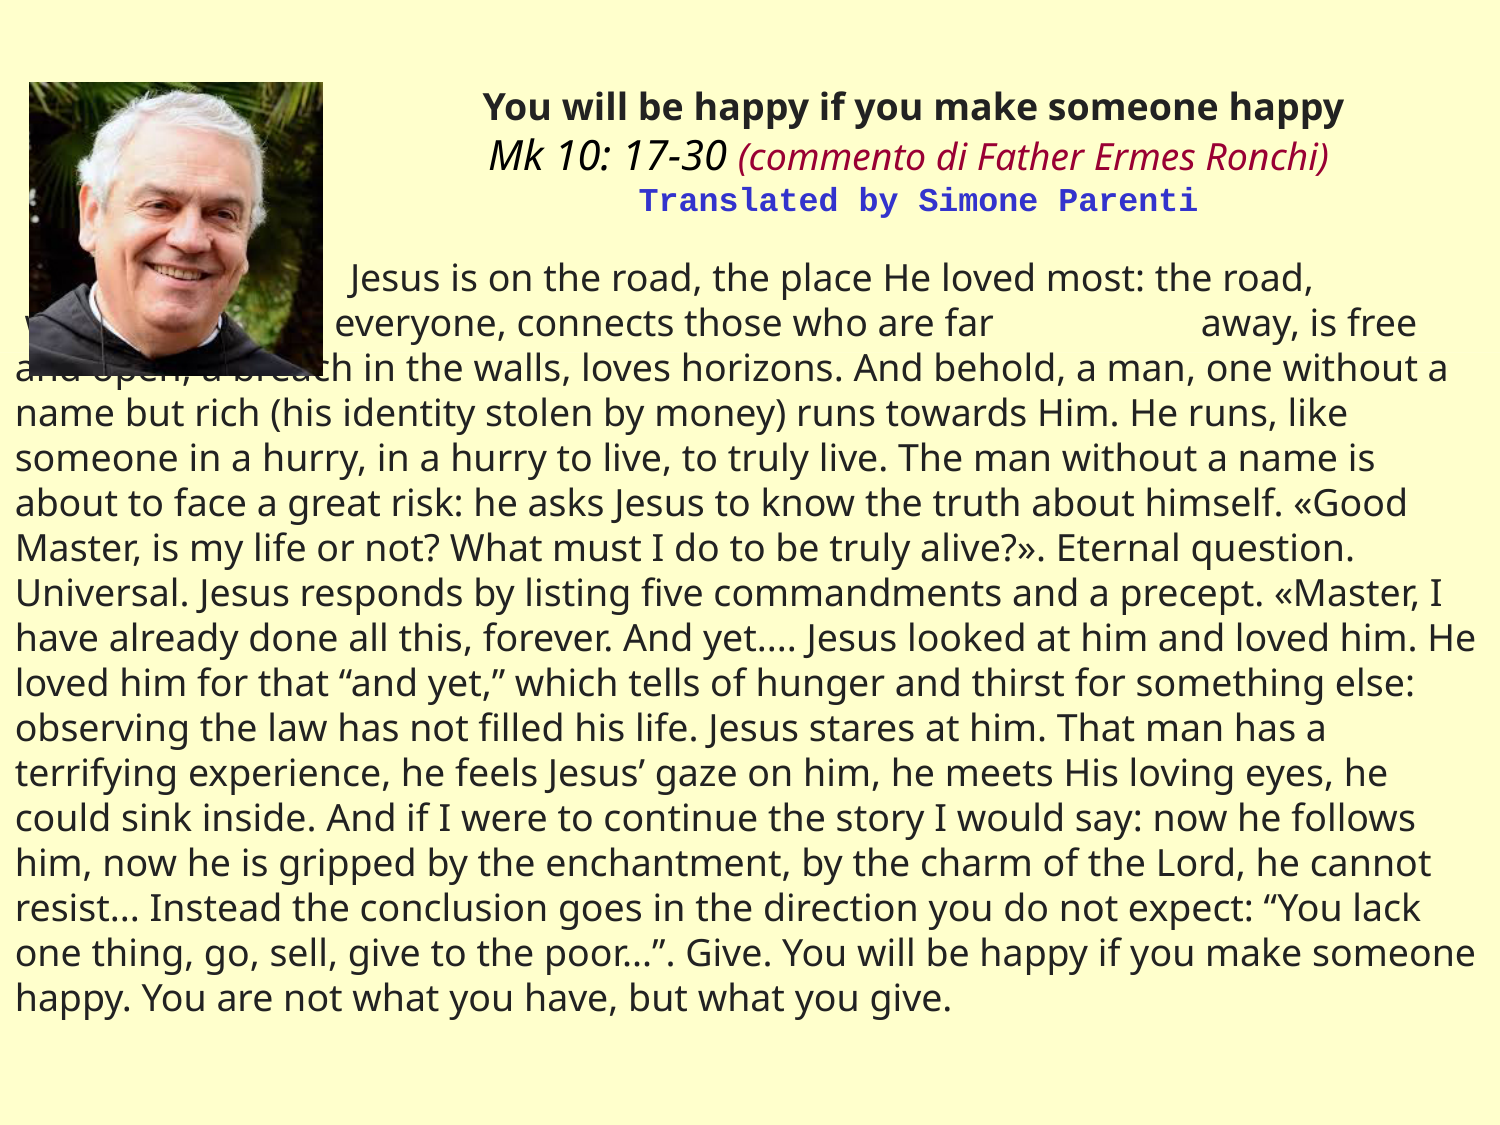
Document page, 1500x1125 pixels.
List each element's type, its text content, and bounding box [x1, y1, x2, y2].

picture [29, 82, 323, 376]
text_box Jesus is on the road, the place He loved most: the road, which belongs to everyone, connects those who are far away, is free and open, a breach in the walls, loves horizons. And behold, a man, one without a name but rich (his identity stolen by money) runs towards Him. He runs, like someone in a hurry, in a hurry to live, to truly live. The man without a name is about to face a great risk: he asks Jesus to know the truth about himself. «Good Master, is my life or not? What must I do to be truly alive?». Eternal question. Universal. Jesus responds by listing five commandments and a precept. «Master, I have already done all this, forever. And yet.... Jesus looked at him and loved him. He loved him for that “and yet,” which tells of hunger and thirst for something else: observing the law has not filled his life. Jesus stares at him. That man has a terrifying experience, he feels Jesus’ gaze on him, he meets His loving eyes, he could sink inside. And if I were to continue the story I would say: now he follows him, now he is gripped by the enchantment, by the charm of the Lord, he cannot resist... Instead the conclusion goes in the direction you do not expect: “You lack one thing, go, sell, give to the poor...”. Give. You will be happy if you make someone happy. You are not what you have, but what you give. [0, 246, 1500, 1027]
text_box You will be happy if you make someone happy Mk 10: 17-30 (commento di Father Ermes Ronchi) Translated by Simone Parenti [337, 75, 1500, 226]
